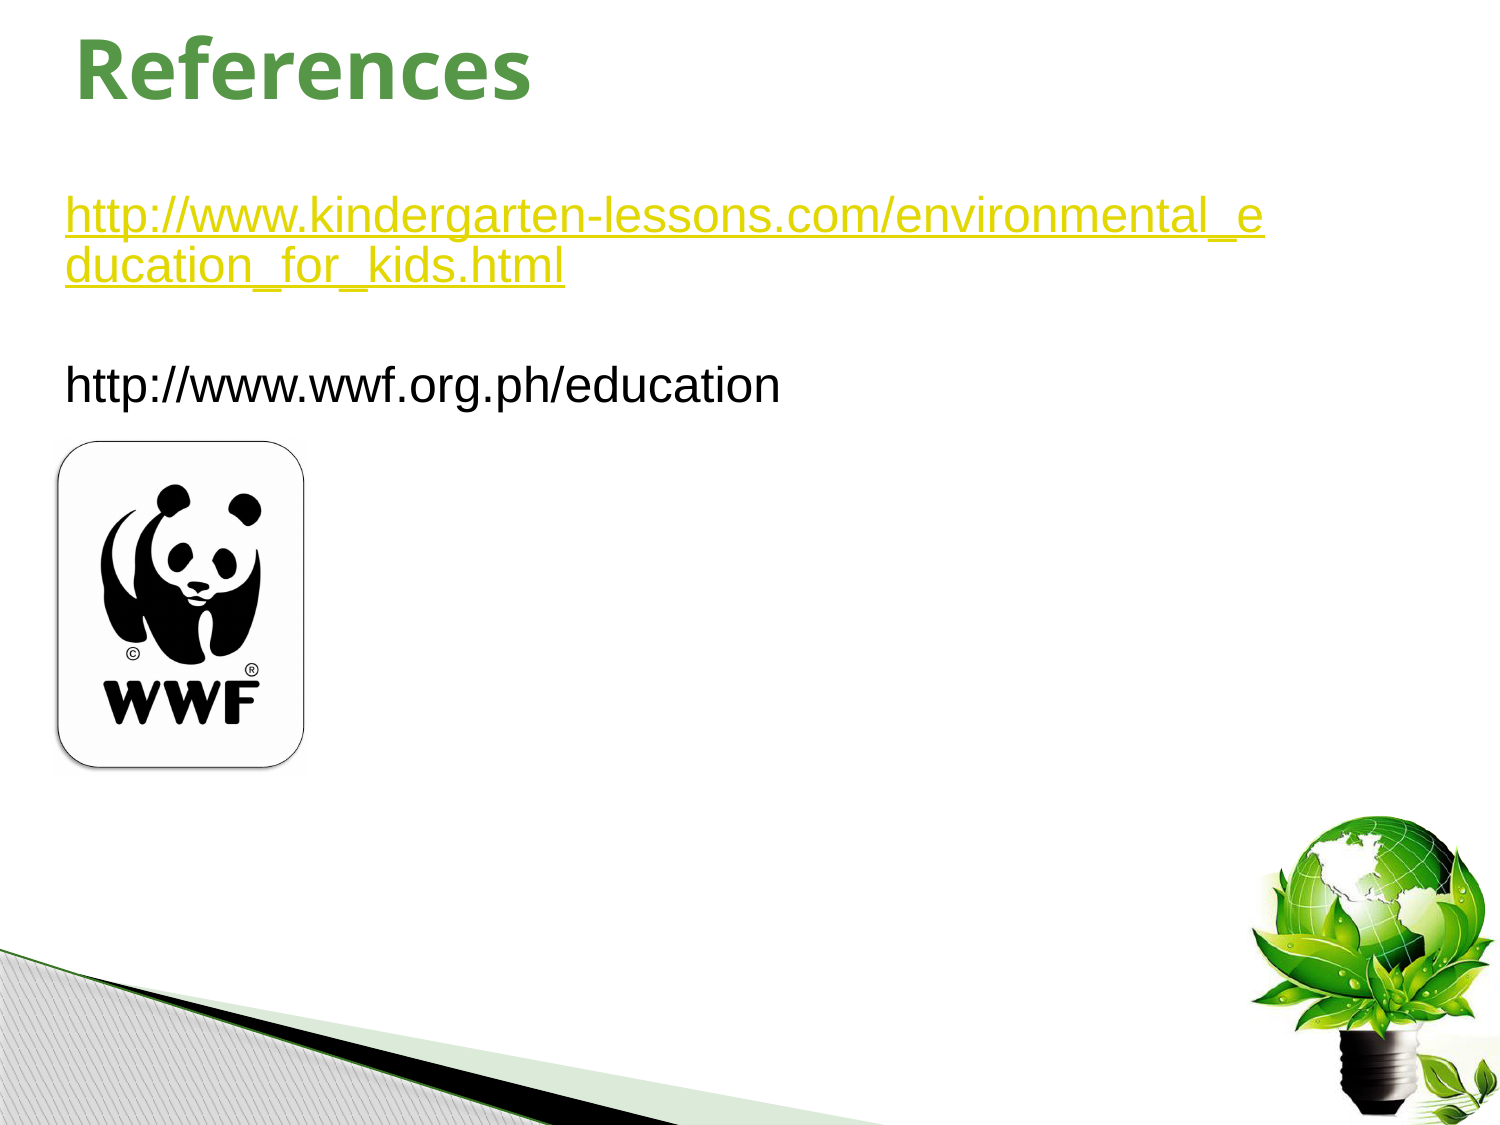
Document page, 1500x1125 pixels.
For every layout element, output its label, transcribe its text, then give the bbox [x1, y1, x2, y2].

picture [49, 437, 309, 776]
picture [1246, 799, 1500, 1125]
text_box http://www.kindergarten-lessons.com/environmental_education_for_kids.html http://www.wwf.org.ph/education [50, 174, 1300, 370]
text_box References [58, 8, 548, 124]
